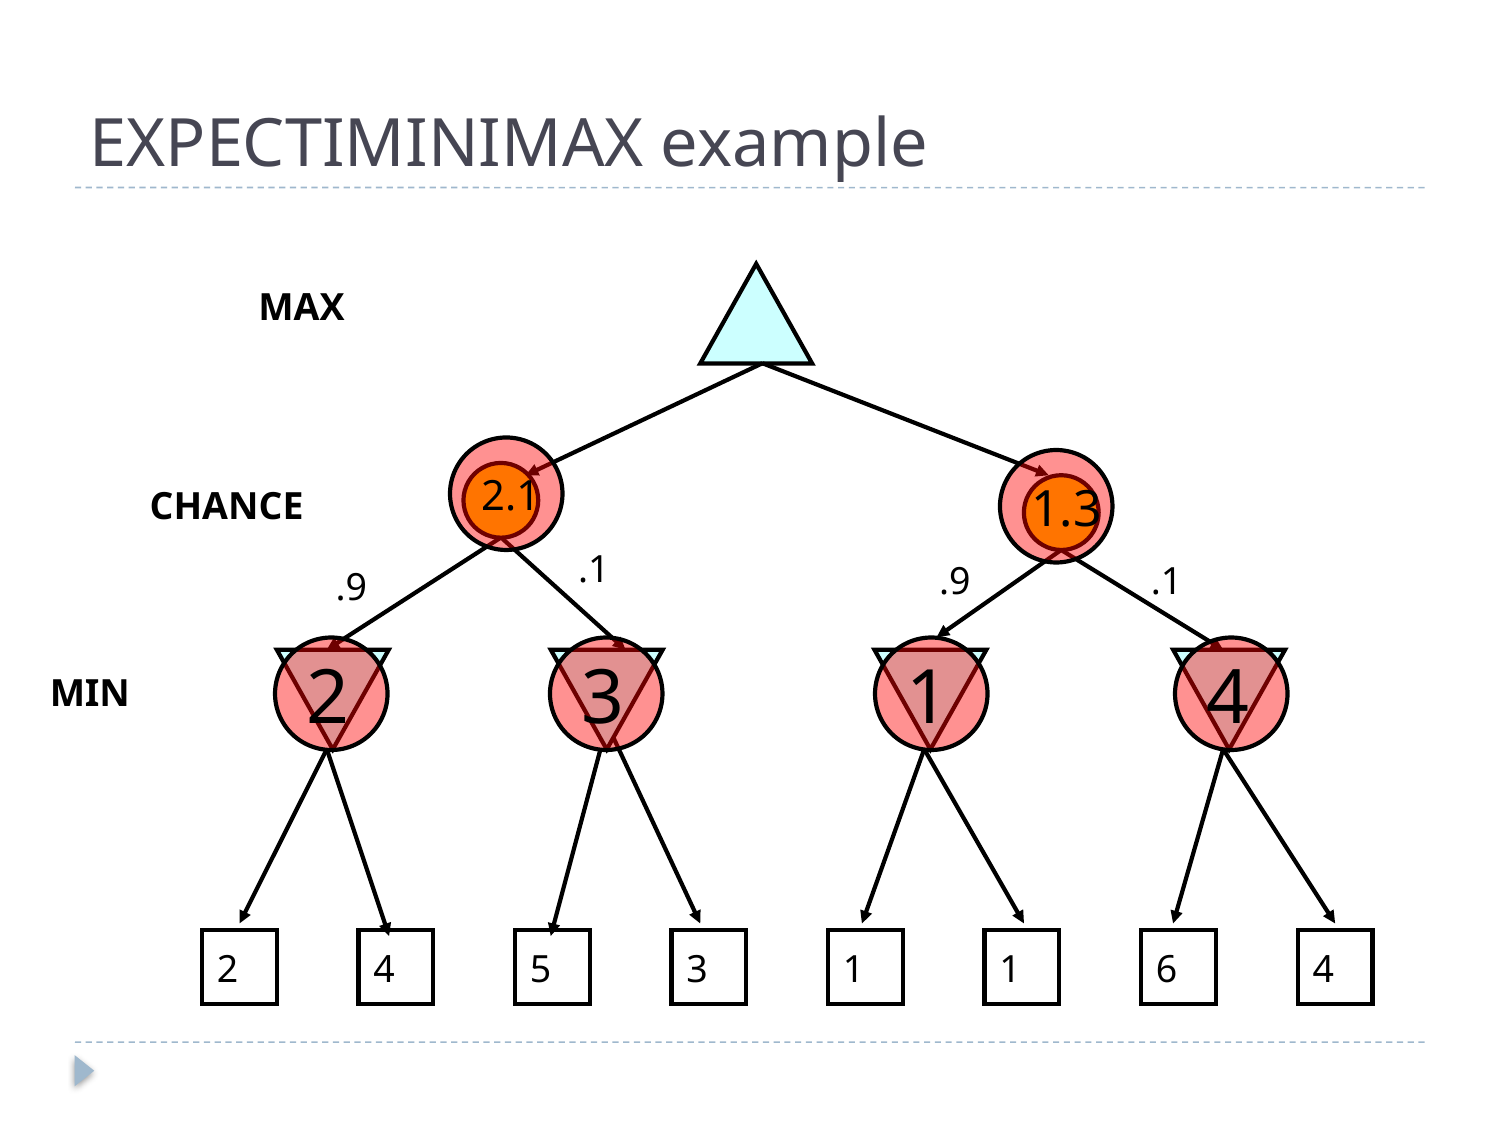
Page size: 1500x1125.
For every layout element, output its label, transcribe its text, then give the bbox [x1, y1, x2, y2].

text_box 1 [984, 929, 1060, 1005]
text_box .9 [320, 555, 383, 616]
text_box [618, 749, 701, 924]
text_box MIN [35, 661, 145, 722]
title EXPECTIMINIMAX example [75, 24, 1425, 188]
text_box [642, 649, 663, 664]
text_box CHANCE [134, 475, 319, 535]
text_box [936, 610, 976, 637]
text_box 1 [828, 929, 903, 1005]
text_box 1.3 [999, 450, 1113, 563]
text_box 3 [671, 929, 747, 1005]
text_box 4 [1175, 637, 1288, 751]
text_box [1170, 750, 1223, 924]
text_box [874, 649, 895, 664]
text_box .9 [924, 549, 986, 610]
text_box MAX [243, 275, 360, 336]
text_box 5 [515, 929, 590, 1005]
text_box 6 [1141, 929, 1216, 1005]
text_box 2.1 [450, 437, 563, 550]
text_box 4 [358, 929, 434, 1005]
text_box 3 [549, 637, 663, 751]
text_box [547, 750, 601, 936]
text_box .1 [1136, 549, 1198, 610]
text_box [967, 649, 987, 663]
text_box [367, 649, 389, 665]
text_box 1 [875, 637, 988, 751]
text_box [326, 750, 392, 936]
text_box [276, 649, 295, 663]
text_box .1 [563, 537, 625, 598]
text_box [550, 649, 570, 663]
text_box [239, 750, 327, 924]
text_box [1223, 750, 1336, 924]
text_box [1267, 649, 1286, 662]
text_box 2 [202, 929, 277, 1005]
text_box [860, 750, 924, 924]
text_box 4 [1297, 929, 1373, 1005]
text_box [1173, 649, 1195, 666]
text_box 2 [275, 637, 388, 751]
text_box [924, 750, 1024, 924]
text_box [700, 263, 813, 364]
